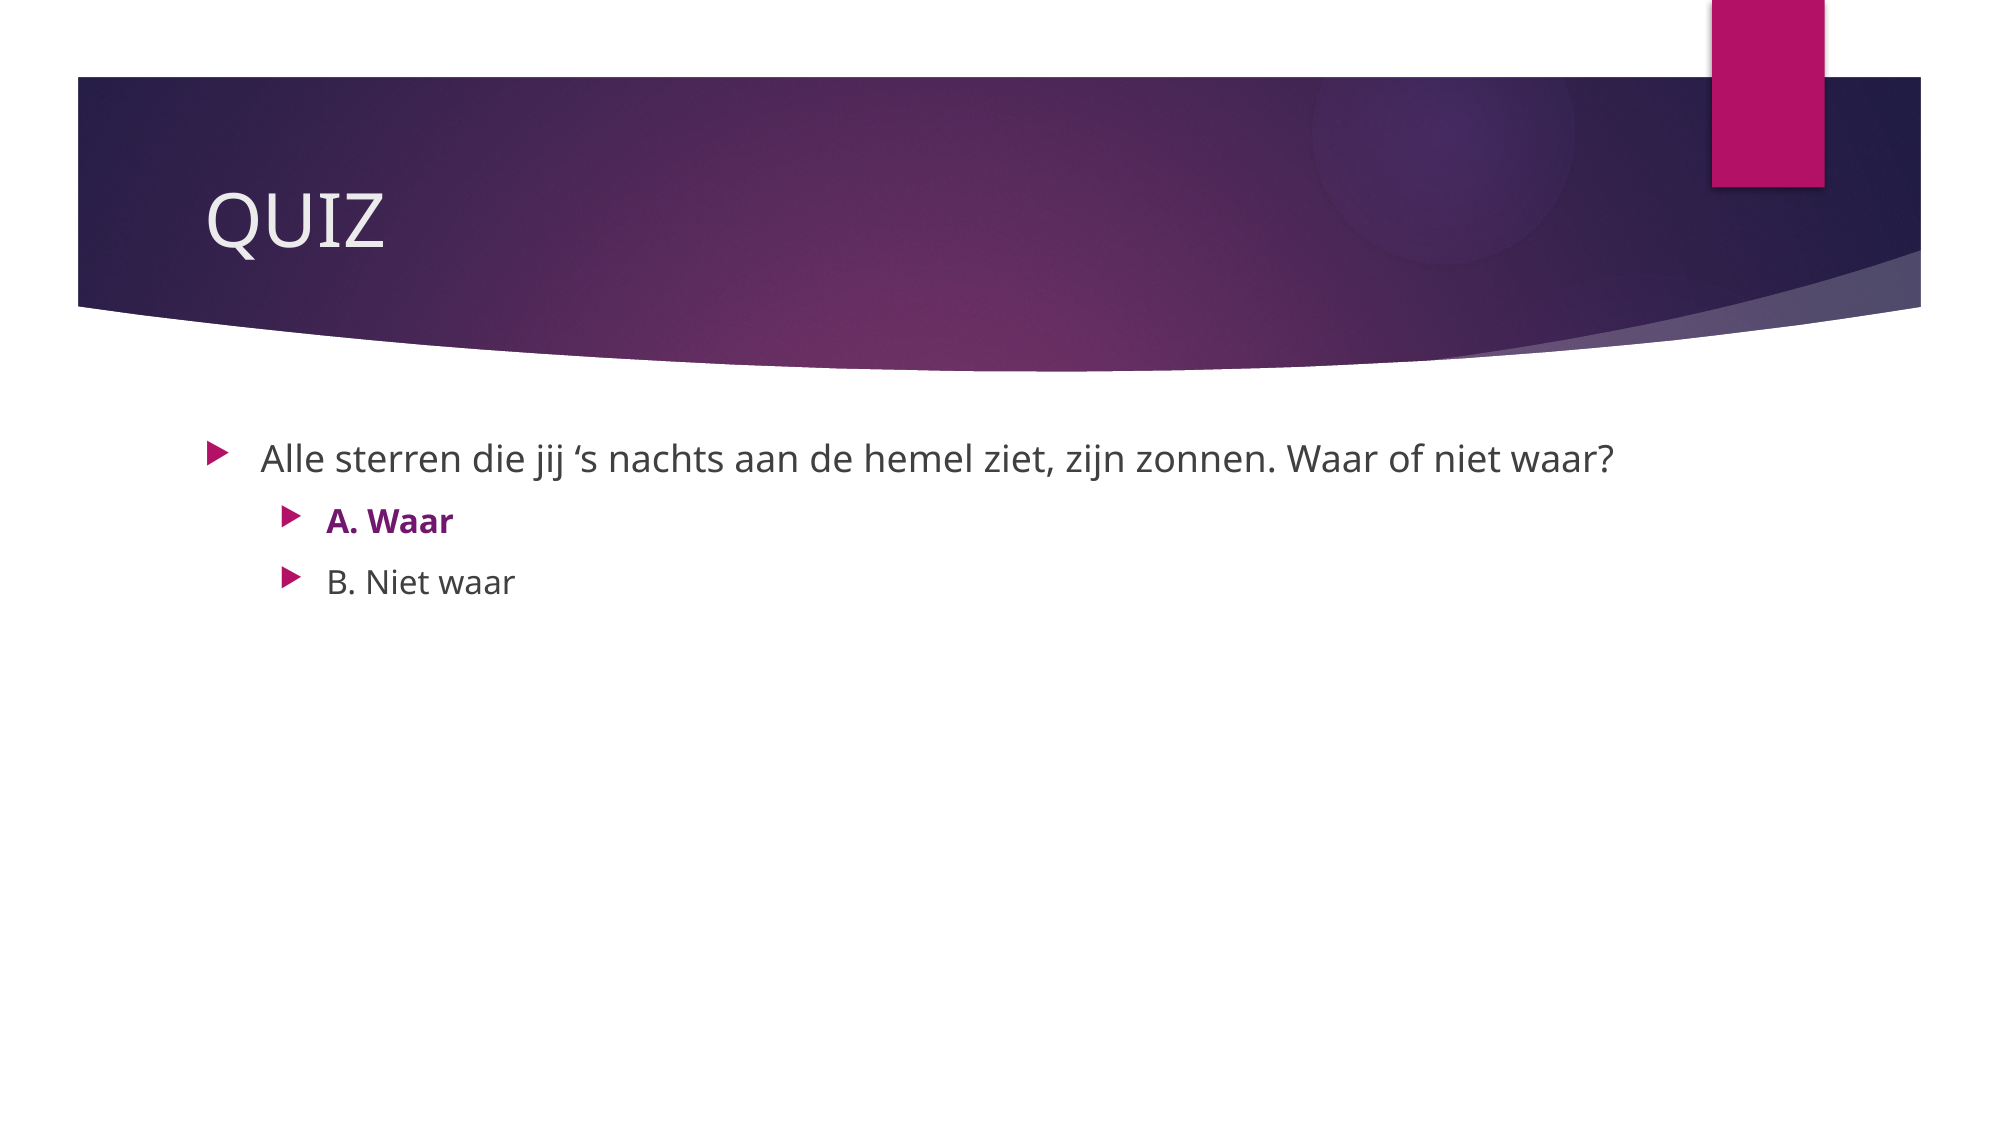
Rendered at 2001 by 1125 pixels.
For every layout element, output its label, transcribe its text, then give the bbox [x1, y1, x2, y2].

title QUIZ [189, 159, 1627, 276]
list Alle sterren die jij ‘s nachts aan de hemel ziet, zijn zonnen. Waar of niet waar? A. Waar B. Niet waar [189, 427, 1638, 988]
